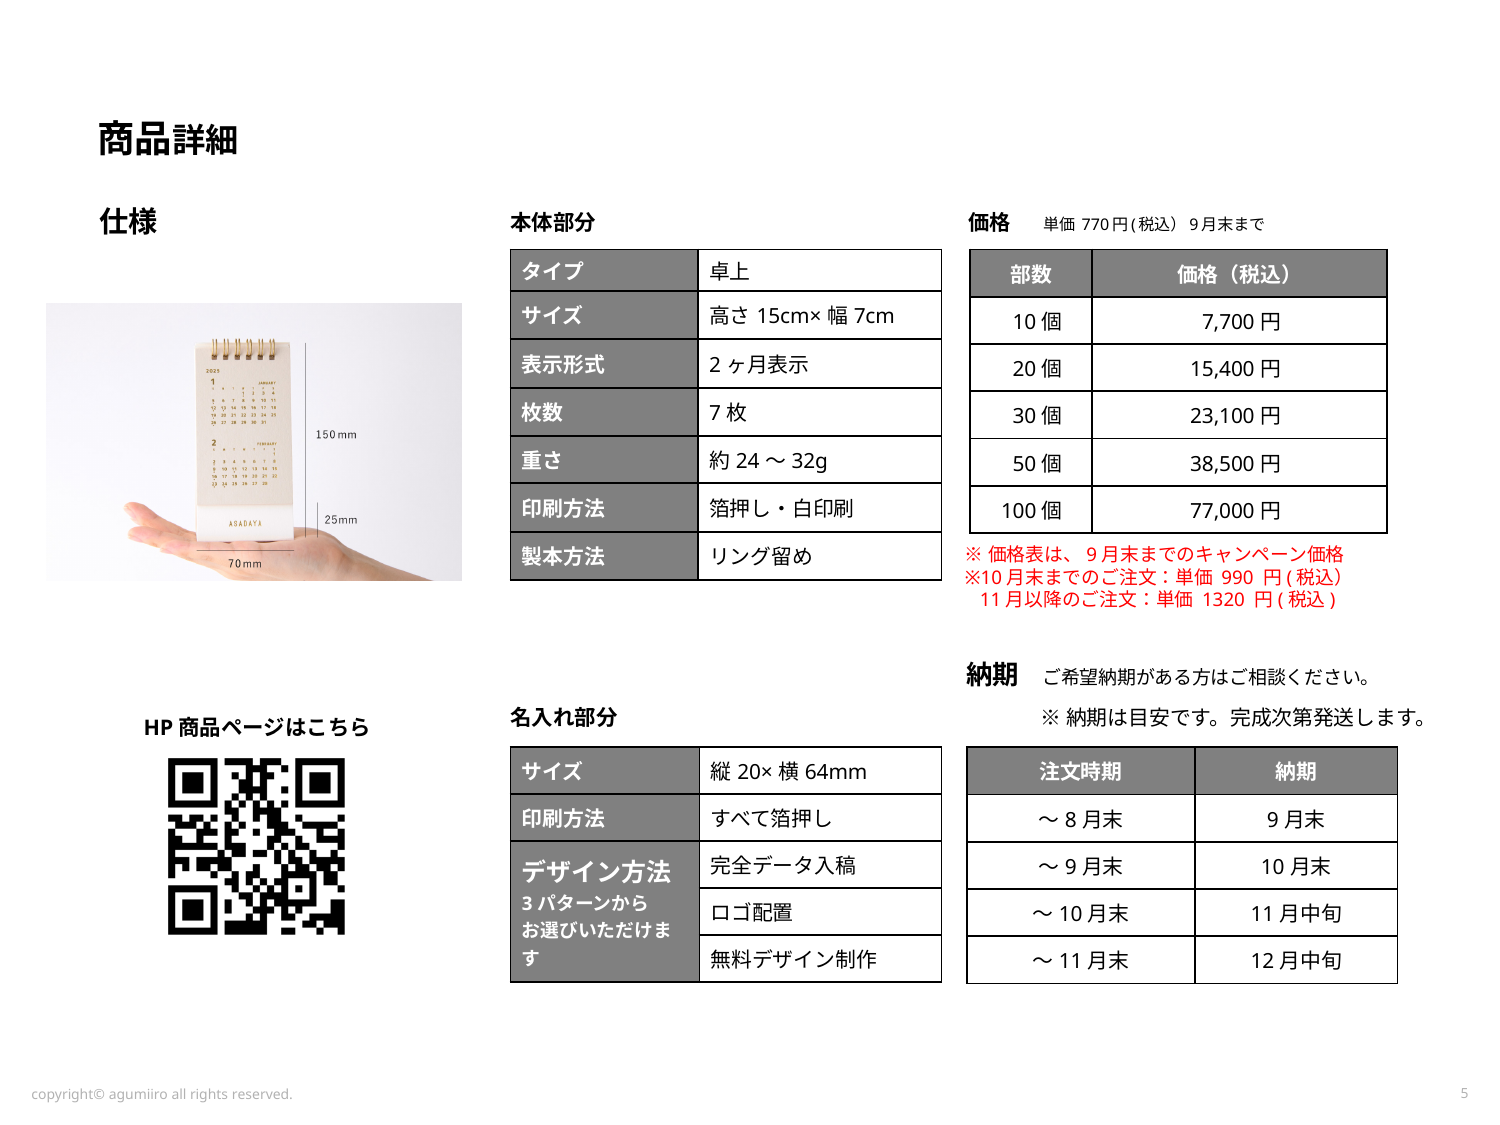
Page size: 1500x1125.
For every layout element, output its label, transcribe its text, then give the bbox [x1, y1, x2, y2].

slide_number 5 [1146, 1064, 1484, 1124]
table_cell すべて箔押し [700, 795, 941, 840]
table_header 価格（税込） [1093, 250, 1386, 296]
table_cell 9月末 [1196, 795, 1397, 841]
table_cell ～11月末 [968, 937, 1194, 983]
table_cell リング留め [699, 533, 941, 579]
table_cell 製本方法 [511, 533, 697, 579]
table_cell 10月末 [1196, 843, 1397, 888]
table_cell 50個 [971, 439, 1091, 485]
table_cell 7枚 [699, 389, 941, 435]
table_header タイプ [511, 250, 697, 290]
table_cell 重さ [511, 437, 697, 482]
text_box 本体部分 [499, 183, 942, 243]
text_box ※価格表は、9月末までのキャンペーン価格 ※10月末までのご注文：単価 990 円(税込） 11月以降のご注文：単価 1320 円(税込) [953, 537, 1434, 614]
picture [46, 303, 462, 581]
table_cell 20個 [971, 345, 1091, 390]
table_cell 23,100円 [1093, 392, 1386, 438]
text_box 納期 ご希望納期がある方はご相談ください。 [955, 636, 1410, 697]
table_cell 印刷方法 [511, 484, 697, 531]
table_cell ～9月末 [968, 843, 1194, 888]
table_cell 38,500円 [1093, 439, 1386, 485]
table_cell 表示形式 [511, 340, 697, 387]
table_cell 30個 [971, 392, 1091, 438]
table_cell 枚数 [511, 389, 697, 435]
text_box HP商品ページはこちら [105, 688, 410, 748]
table_cell 完全データ入稿 [700, 842, 941, 887]
table_cell 10個 [971, 298, 1091, 343]
picture [147, 737, 366, 956]
text_box 名入れ部分 [499, 679, 942, 738]
text_box ※納期は目安です。完成次第発送します。 [1029, 687, 1484, 747]
text_box 仕様 [88, 180, 532, 239]
slide_number copyright© agumiiro all rights reserved. [16, 1064, 354, 1124]
table_cell 12月中旬 [1196, 937, 1397, 983]
table_cell 約24～32g [699, 437, 941, 482]
table_cell 11月中旬 [1196, 890, 1397, 935]
table_cell デザイン方法 3パターンから お選びいただけます [511, 842, 699, 981]
text_box 価格 単価 770円(税込）9月末まで [957, 185, 1400, 244]
table_cell 77,000円 [1093, 487, 1386, 532]
table_header 注文時期 [968, 748, 1194, 794]
table_cell 100個 [971, 487, 1091, 532]
table_header 納期 [1196, 748, 1397, 794]
table_cell 箔押し・白印刷 [699, 484, 941, 531]
table_cell 無料デザイン制作 [700, 936, 941, 981]
text_box 商品詳細 [85, 86, 529, 146]
table_header 卓上 [699, 250, 941, 290]
table_cell ロゴ配置 [700, 889, 941, 934]
table_cell ～8月末 [968, 795, 1194, 841]
table_header サイズ [511, 748, 699, 793]
table_cell サイズ [511, 292, 697, 338]
table_cell 7,700円 [1093, 298, 1386, 343]
table_header 縦20×横64mm [700, 748, 941, 793]
table_cell 2ヶ月表示 [699, 340, 941, 387]
table_cell 15,400円 [1093, 345, 1386, 390]
table_cell 印刷方法 [511, 795, 699, 840]
table_cell ～10月末 [968, 890, 1194, 935]
table_cell 高さ15cm×幅7cm [699, 292, 941, 338]
table_header 部数 [971, 250, 1091, 296]
